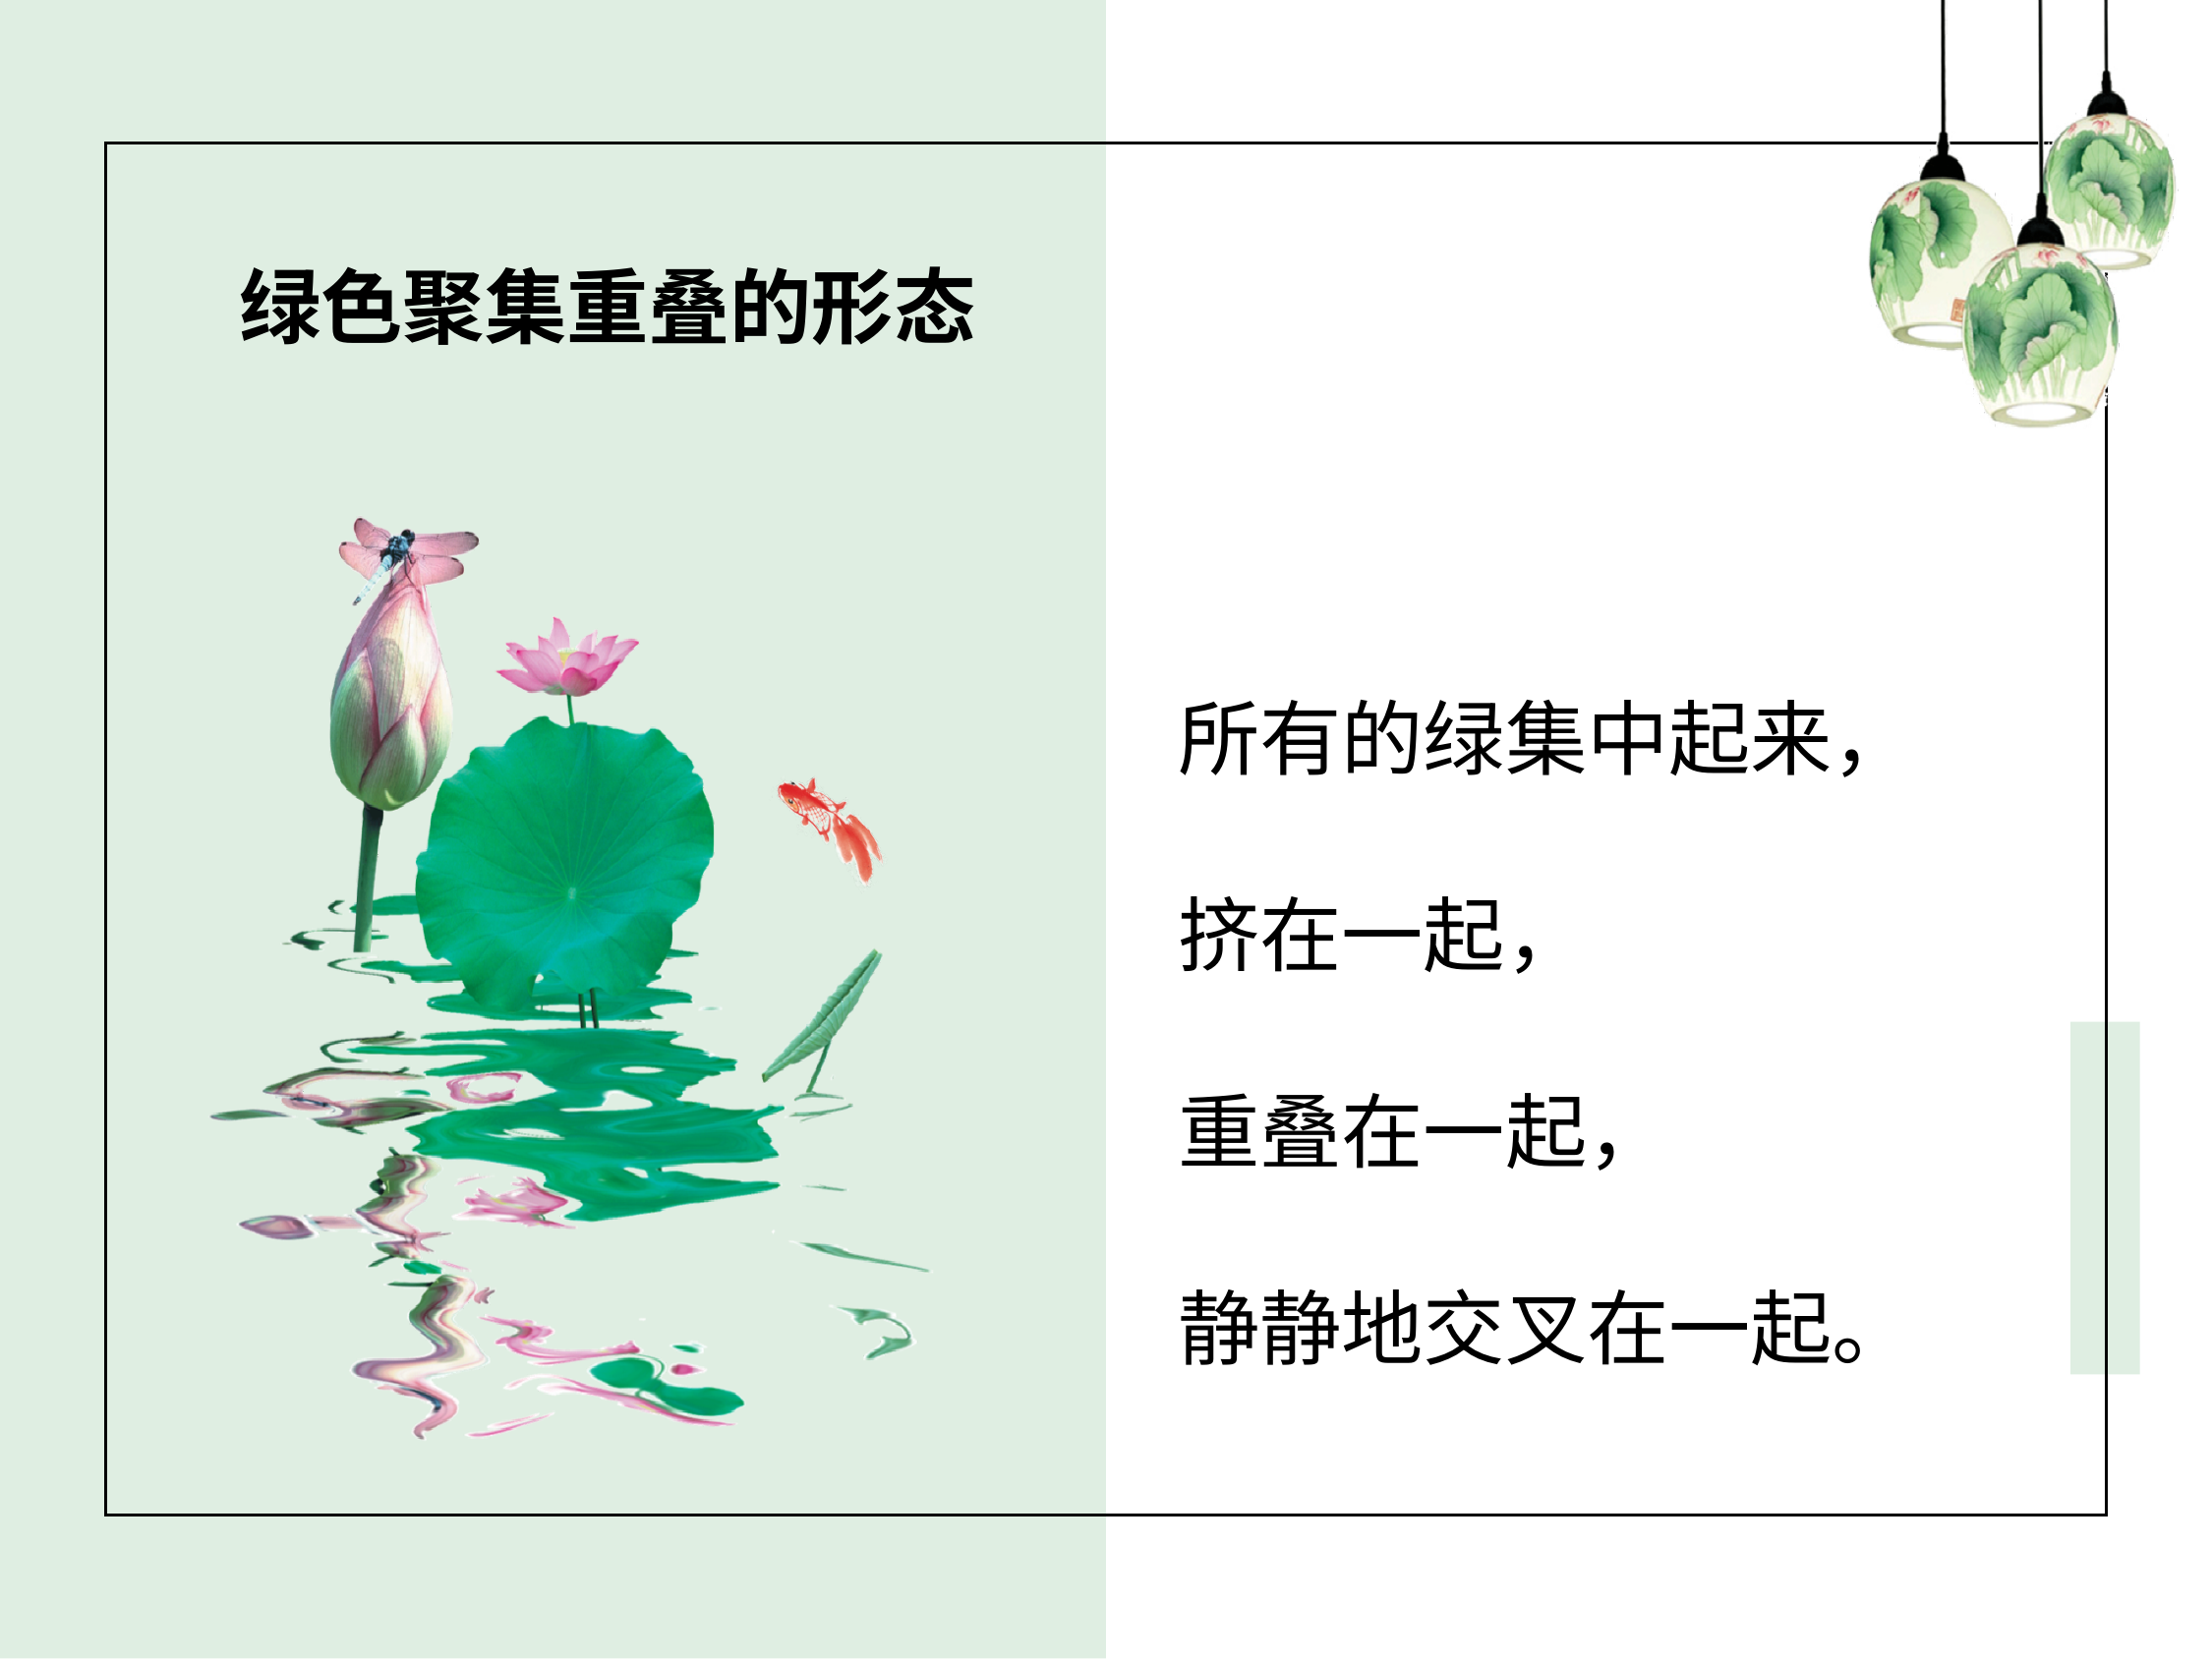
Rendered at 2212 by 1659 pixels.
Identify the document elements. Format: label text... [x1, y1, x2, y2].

text_box 绿色聚集重叠的形态 [224, 249, 1116, 362]
text_box 所有的绿集中起来， 挤在一起， 重叠在一起， 静静地交叉在一起。 [1163, 679, 2021, 1383]
picture [105, 456, 987, 1587]
picture [1866, 0, 2179, 434]
